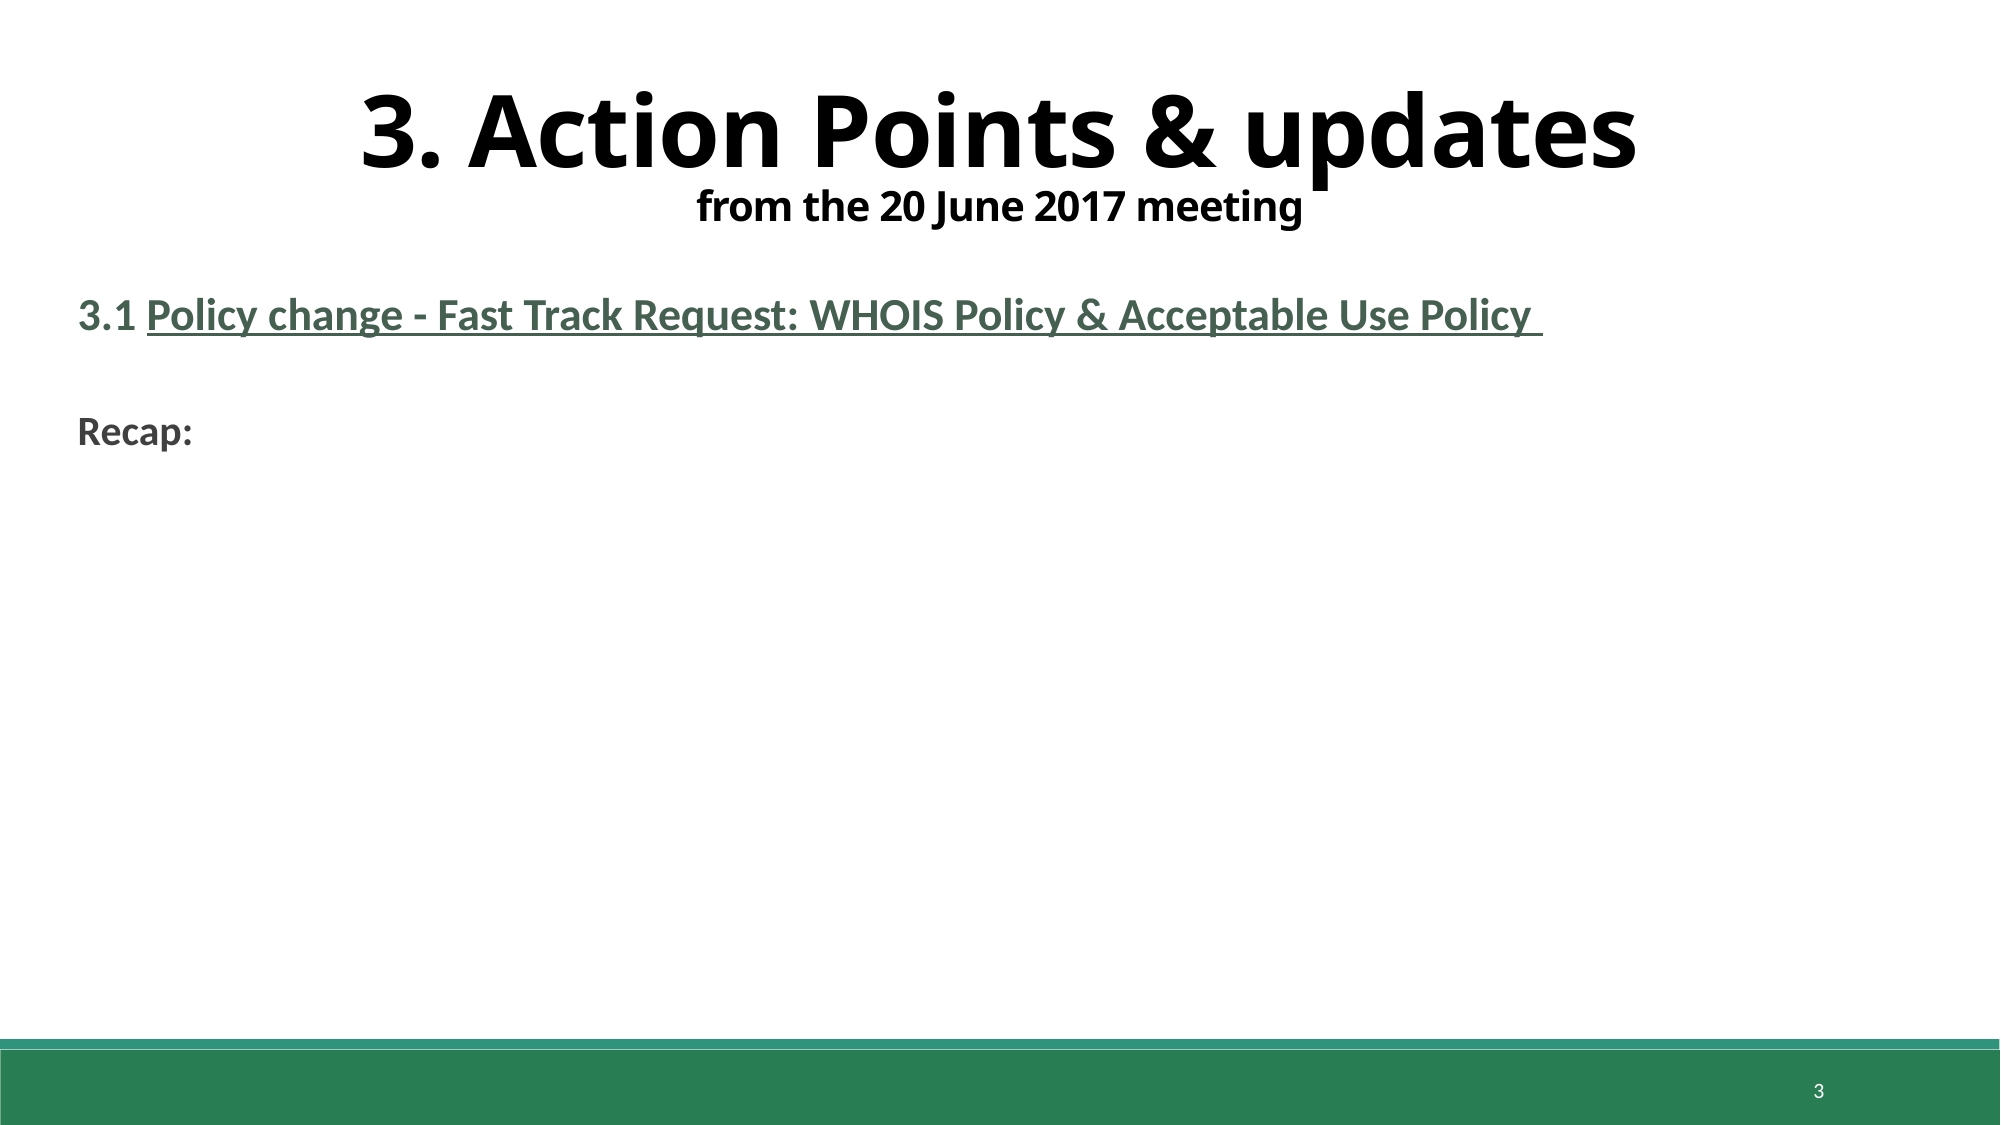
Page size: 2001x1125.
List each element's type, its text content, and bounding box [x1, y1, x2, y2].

list 3.1 Policy change - Fast Track Request: WHOIS Policy & Acceptable Use Policy Recap: [62, 283, 1923, 1085]
text_box 3. Action Points & updates from the 20 June 2017 meeting [0, 0, 2000, 238]
slide_number 3 [1624, 1085, 1840, 1120]
